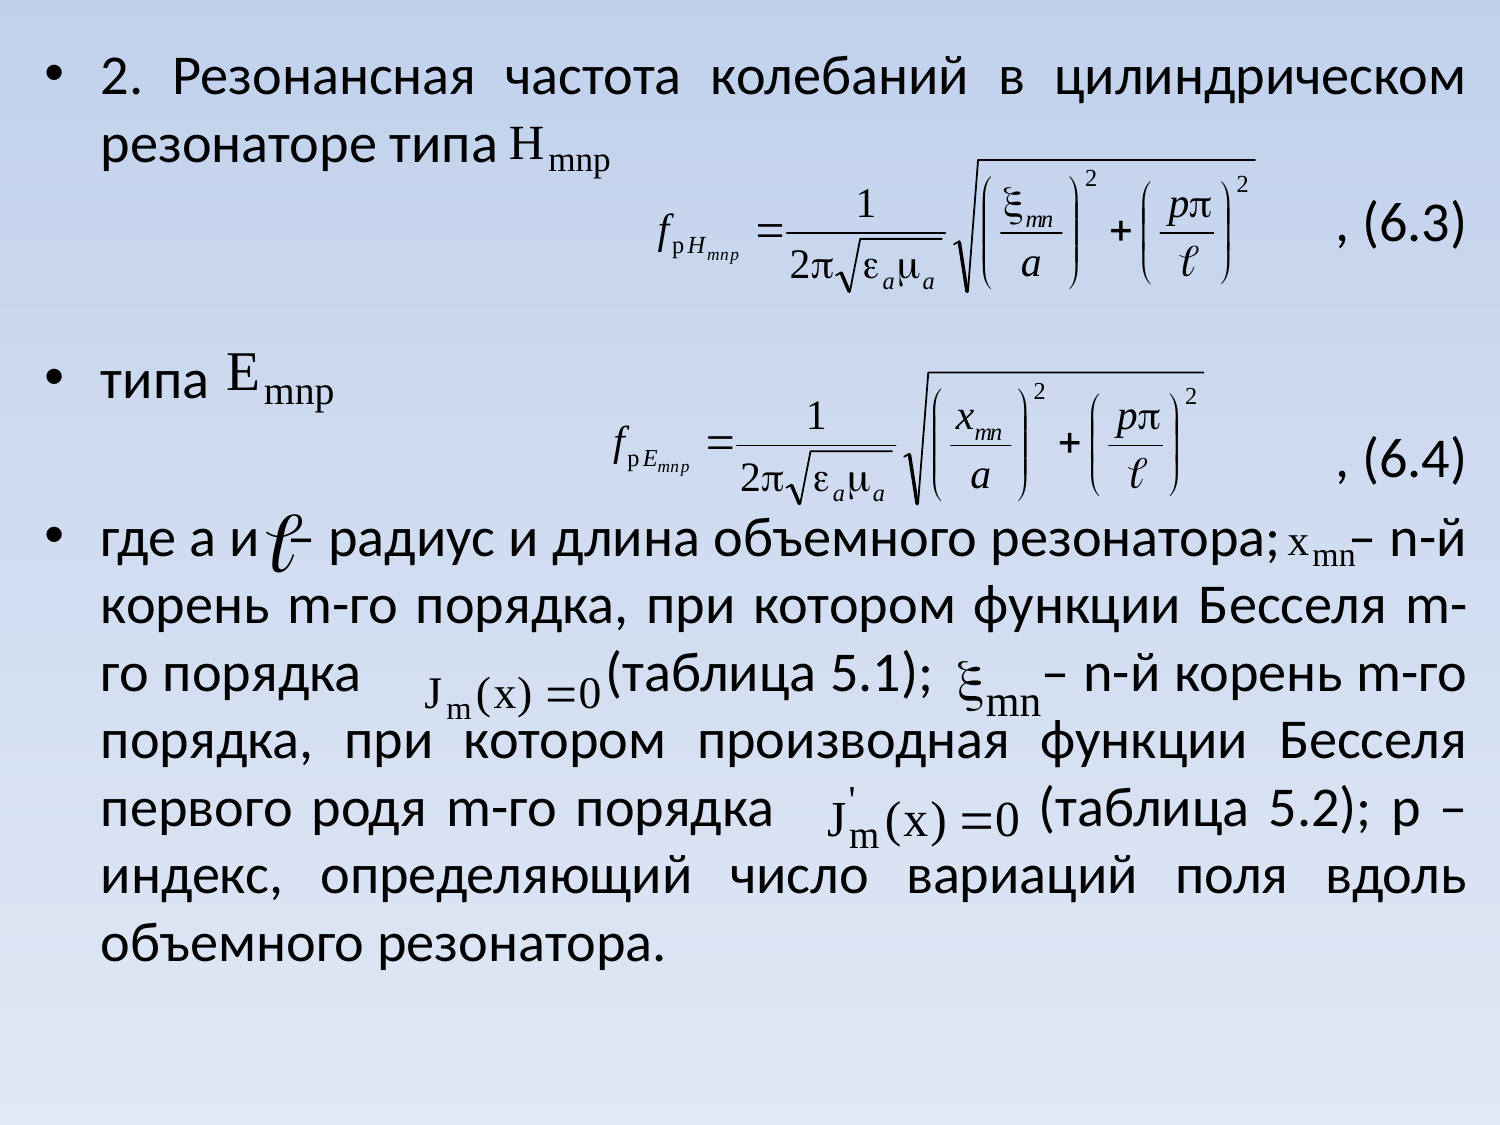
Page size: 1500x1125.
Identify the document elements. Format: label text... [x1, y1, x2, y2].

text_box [598, 361, 1214, 516]
list 2. Резонансная частота колебаний в цилиндрическом резонаторе типа , (6.3) типа , (6.4) где а и – радиус и длина объемного резонатора; – n-й корень m-го порядка, при котором функции Бесселя m-го порядка (таблица 5.1); – n-й корень m-го порядка, при котором производная функции Бесселя первого родя m-го порядка (таблица 5.2); p – индекс, определяющий число вариаций поля вдоль объемного резонатора. [29, 30, 1483, 1094]
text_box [1281, 503, 1362, 575]
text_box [418, 656, 606, 729]
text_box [950, 633, 1050, 727]
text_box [218, 337, 342, 423]
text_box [253, 503, 310, 590]
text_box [643, 148, 1263, 304]
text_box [501, 113, 619, 188]
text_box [820, 774, 1027, 858]
